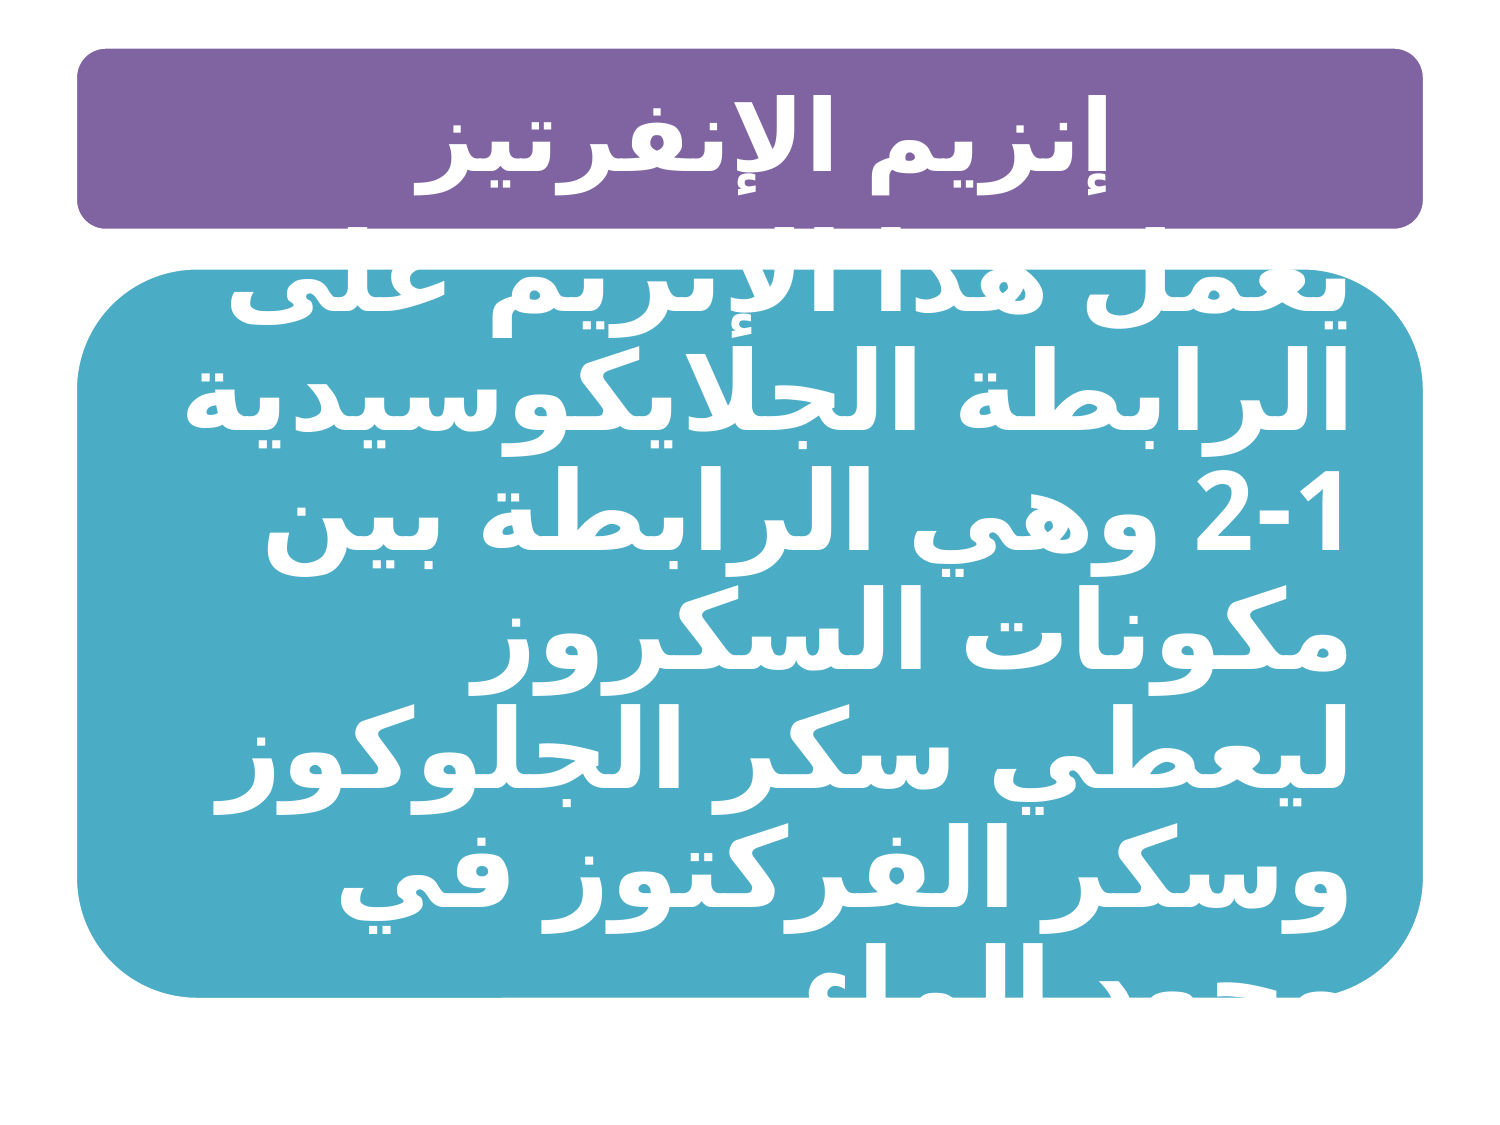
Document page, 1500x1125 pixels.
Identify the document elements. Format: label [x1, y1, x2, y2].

text_box [74, 44, 1426, 233]
list [74, 262, 1426, 1006]
